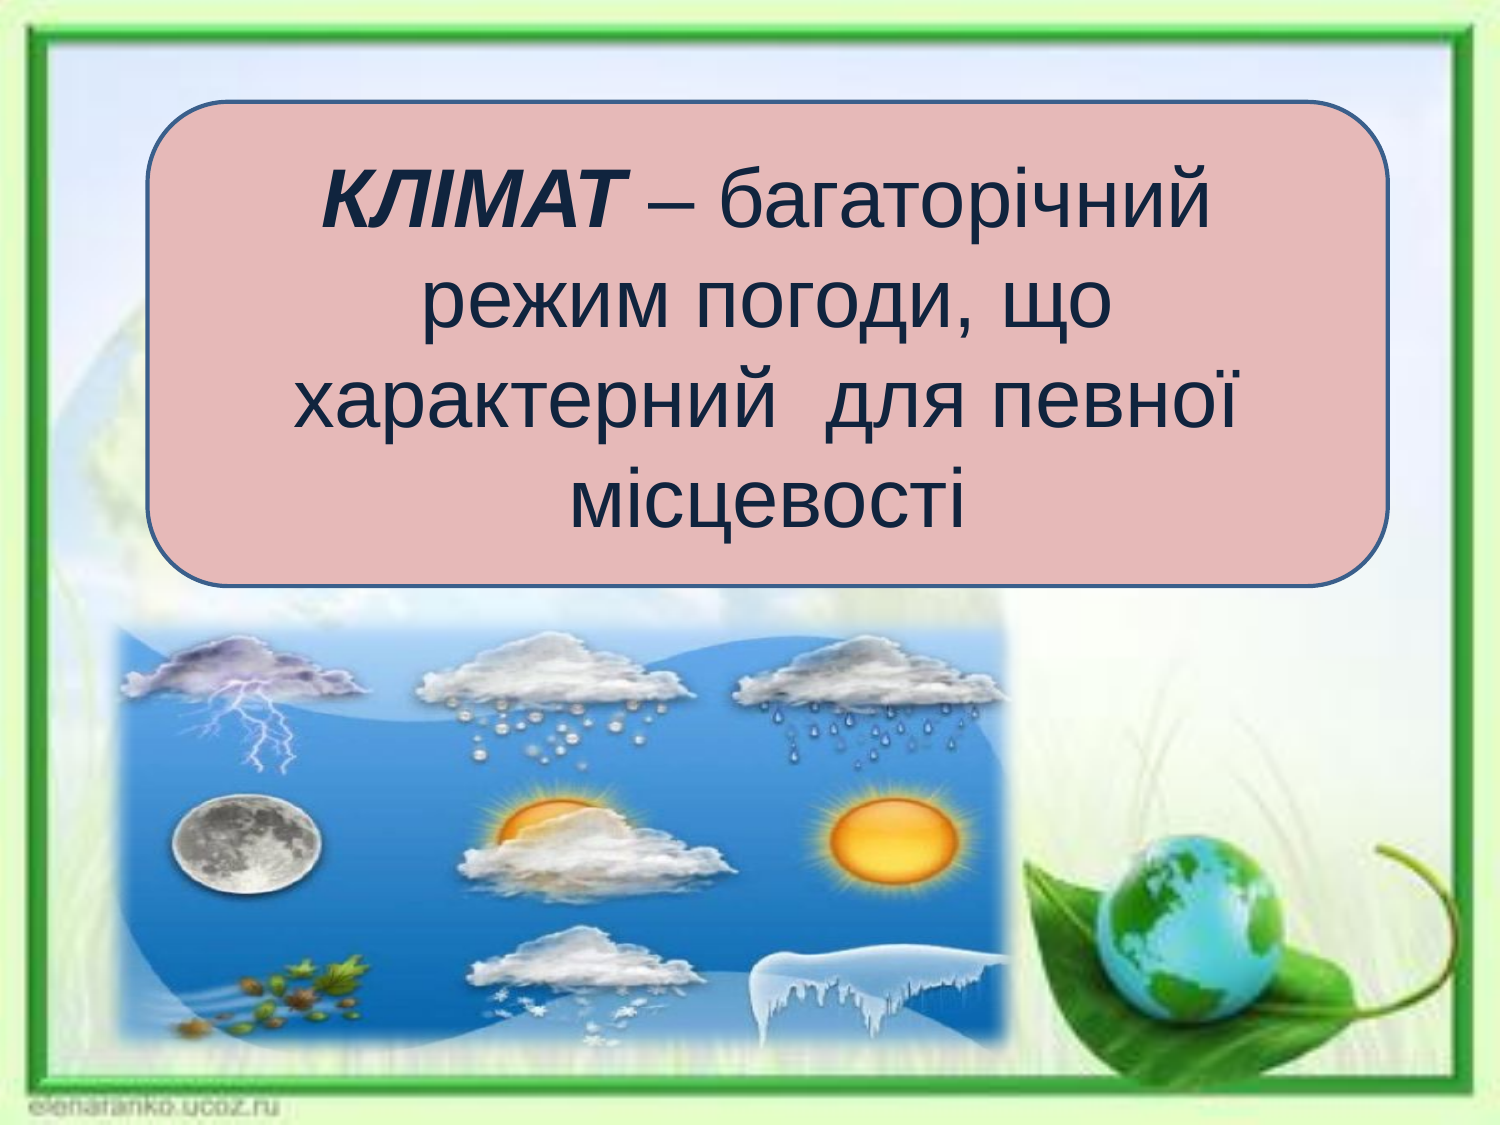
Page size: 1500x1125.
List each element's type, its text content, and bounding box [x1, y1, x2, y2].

picture [0, 0, 1500, 1125]
text_box КЛІМАТ – багаторічний режим погоди, що характерний для певної місцевості [145, 99, 1390, 589]
